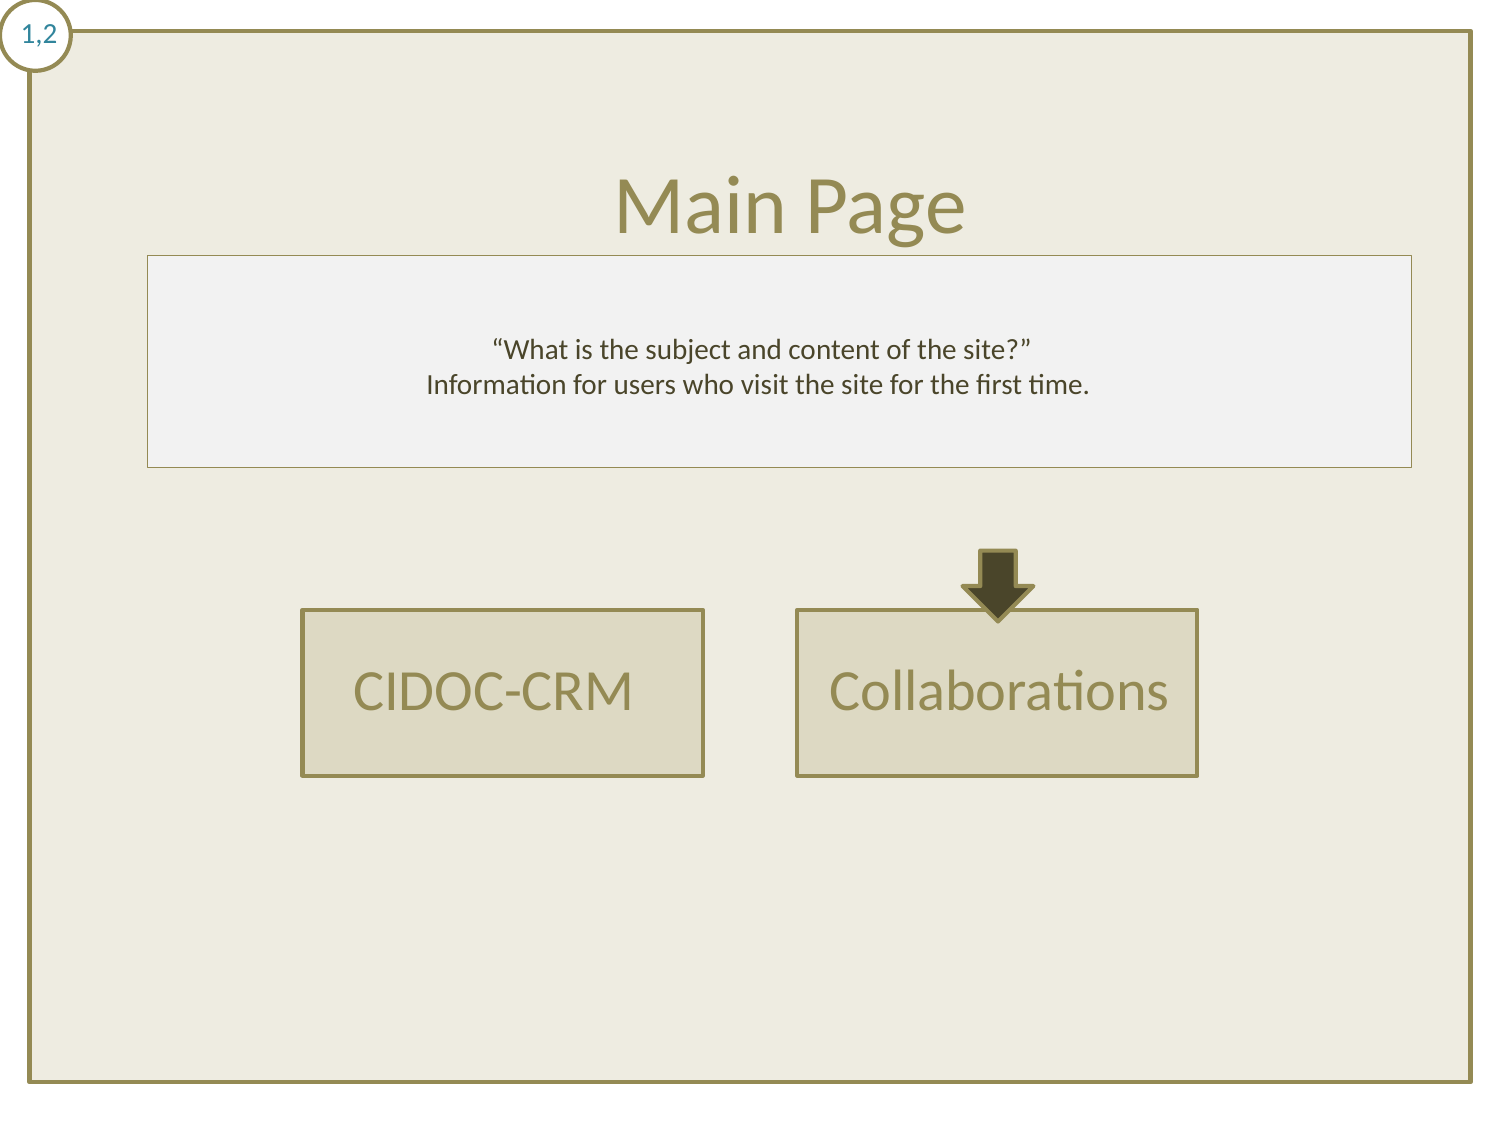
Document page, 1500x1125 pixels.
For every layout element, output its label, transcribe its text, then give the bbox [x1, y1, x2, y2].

text_box [795, 608, 1199, 778]
text_box [0, 13, 66, 73]
text_box Collaborations [814, 645, 1185, 730]
text_box [10, 0, 60, 7]
text_box 1,2 [5, 7, 115, 57]
text_box Main Page [598, 42, 982, 253]
text_box [145, 253, 1413, 470]
text_box CIDOC-CRM [338, 645, 650, 730]
text_box [300, 608, 705, 778]
text_box “What is the subject and content of the site?” Information for users who visit the site for the first time. [147, 323, 1376, 408]
text_box [960, 548, 1036, 624]
text_box [27, 29, 1473, 1084]
